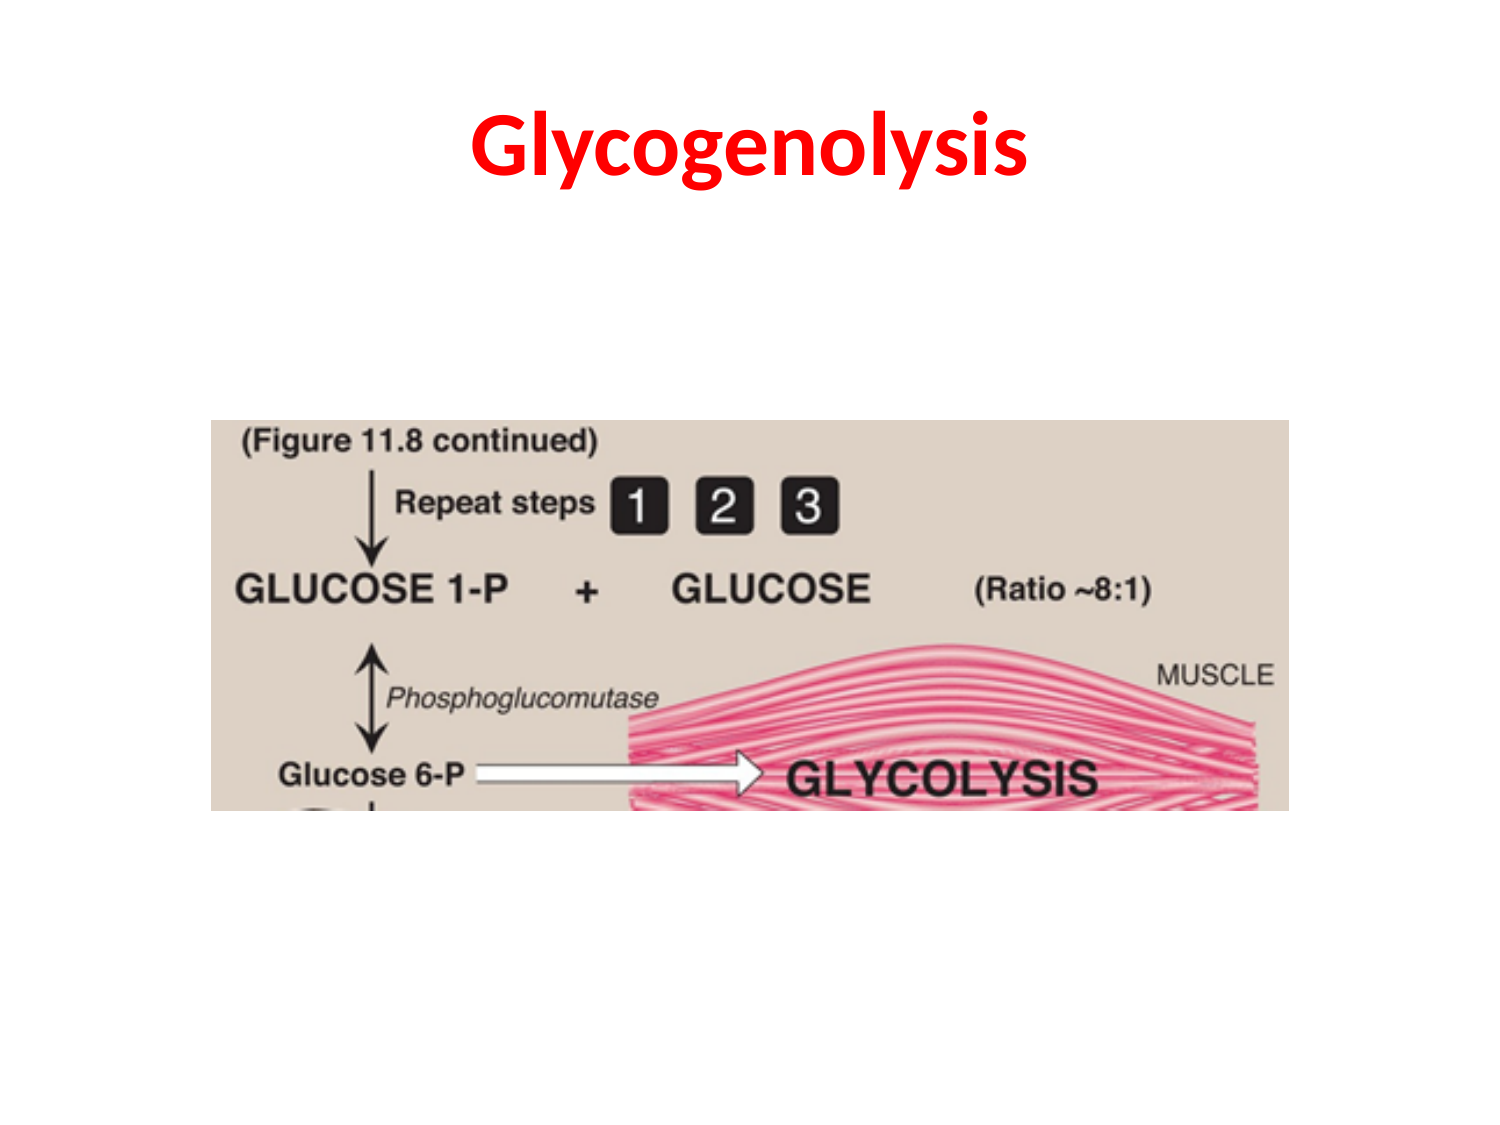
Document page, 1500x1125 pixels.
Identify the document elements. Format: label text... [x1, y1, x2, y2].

title Glycogenolysis [75, 45, 1425, 233]
picture [211, 420, 1289, 811]
